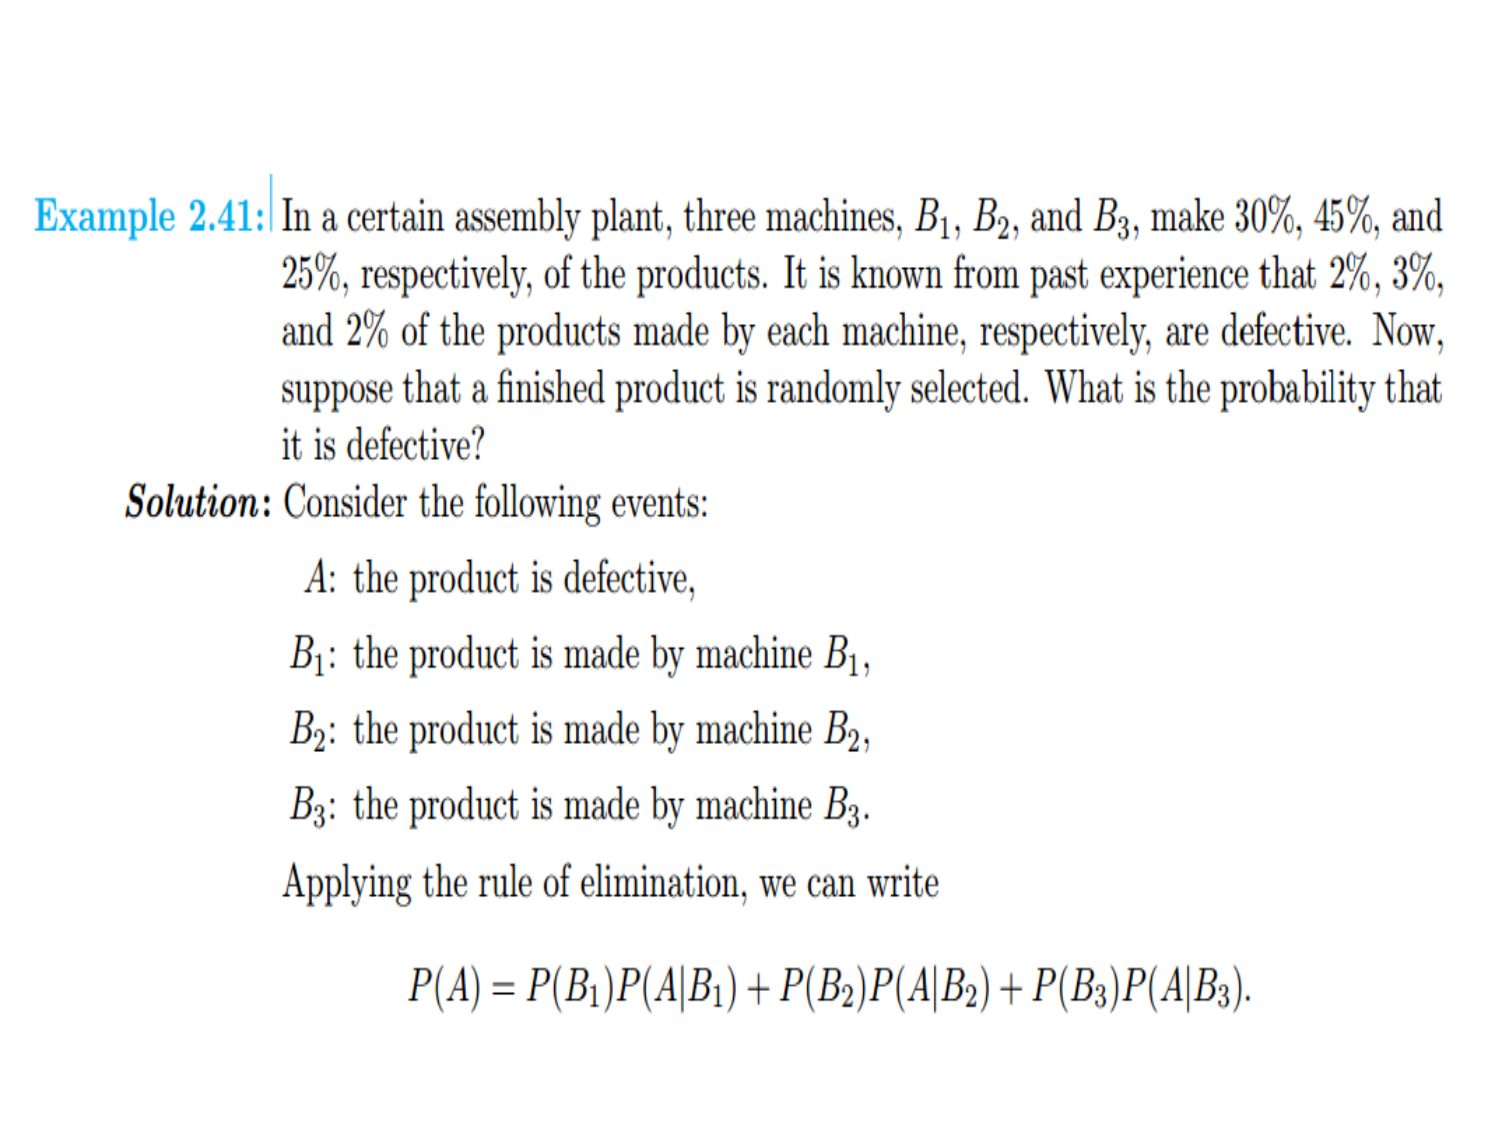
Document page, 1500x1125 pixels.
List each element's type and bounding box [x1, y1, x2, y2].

list [24, 174, 1463, 1038]
